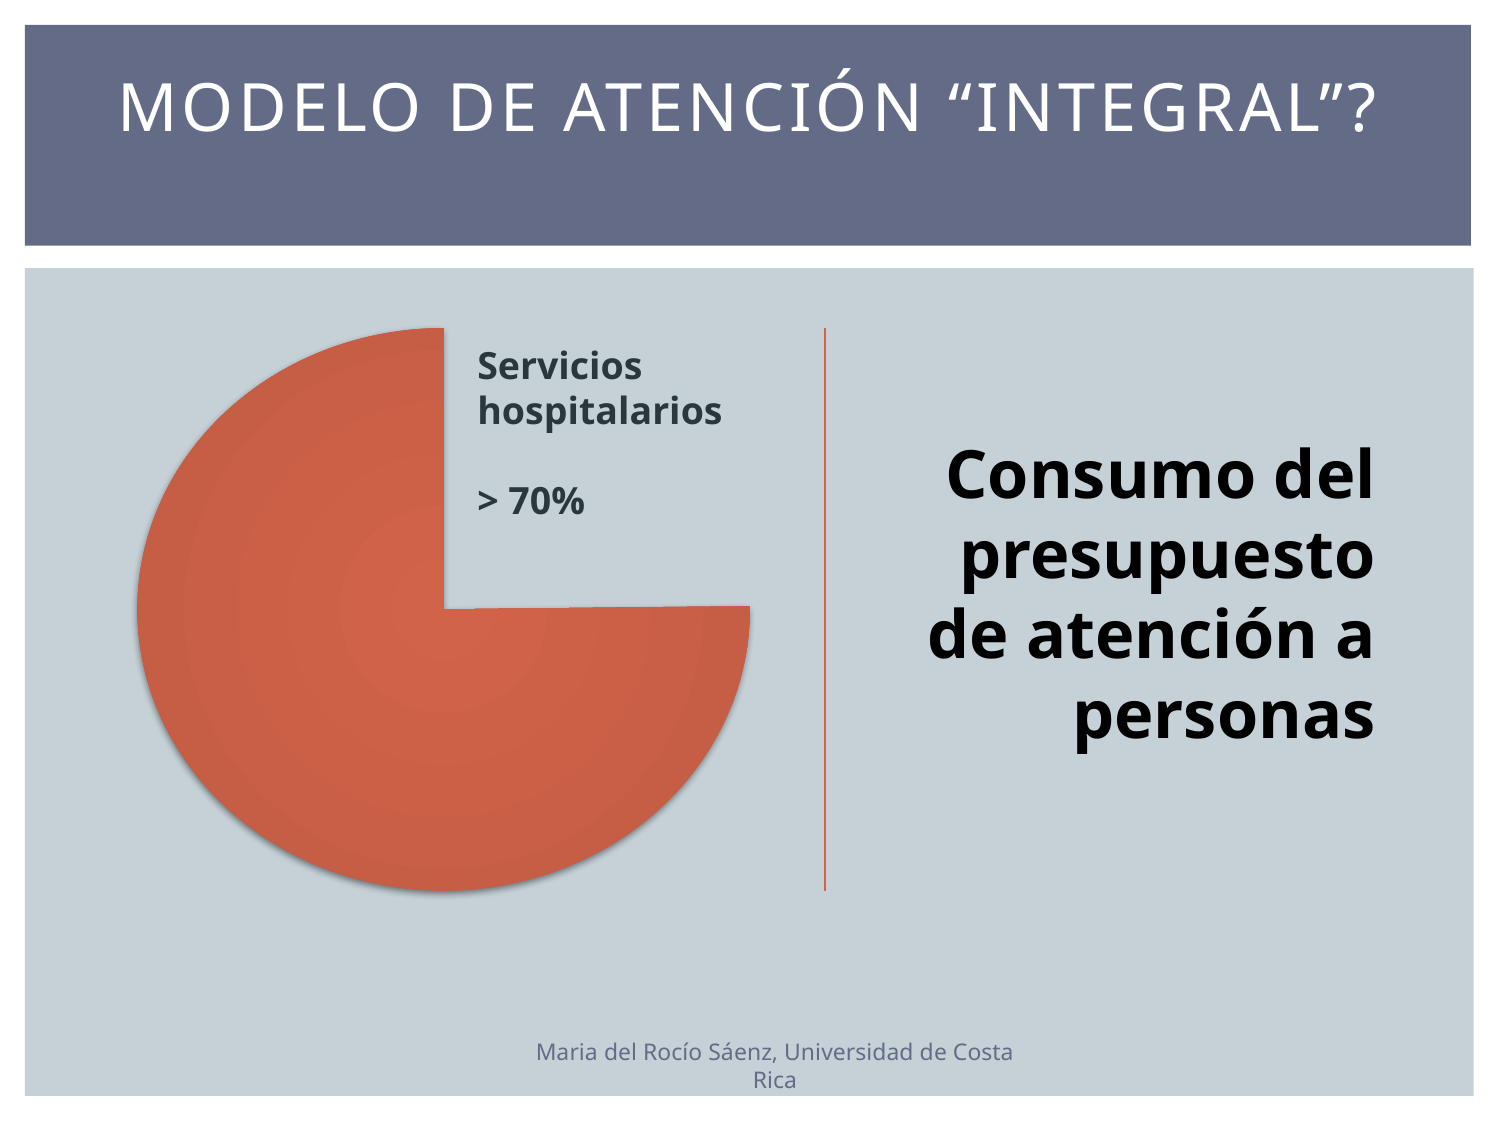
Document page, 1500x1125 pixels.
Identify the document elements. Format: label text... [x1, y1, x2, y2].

footer Maria del Rocío Sáenz, Universidad de Costa Rica [500, 1042, 1050, 1088]
text_box [137, 328, 750, 891]
title Modelo de atención “integral”? [62, 58, 1438, 232]
text_box Servicios hospitalarios > 70% [462, 334, 788, 575]
text_box Consumo del presupuesto de atención a personas [887, 424, 1391, 760]
